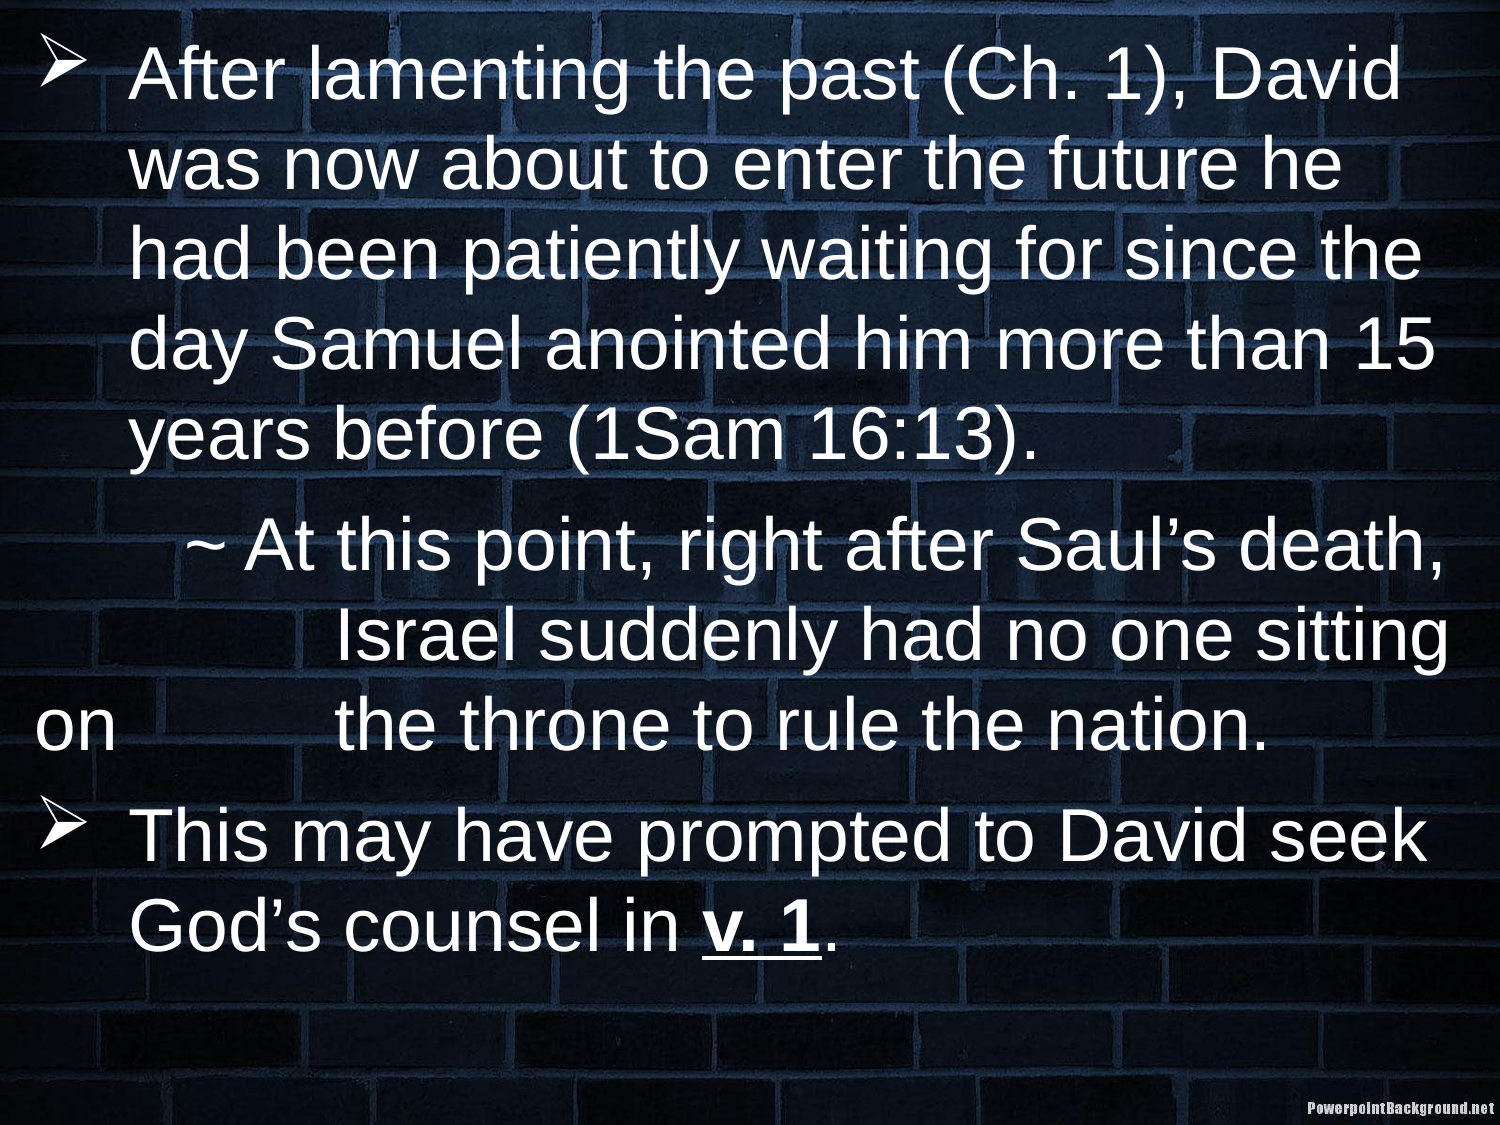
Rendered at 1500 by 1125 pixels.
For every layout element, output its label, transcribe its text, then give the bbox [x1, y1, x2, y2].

subtitle After lamenting the past (Ch. 1), David was now about to enter the future he had been patiently waiting for since the day Samuel anointed him more than 15 years before (1Sam 16:13). ~ At this point, right after Saul’s death, Israel suddenly had no one sitting on the throne to rule the nation. This may have prompted to David seek God’s counsel in v. 1. [19, 17, 1483, 1107]
picture [0, 0, 1500, 1125]
